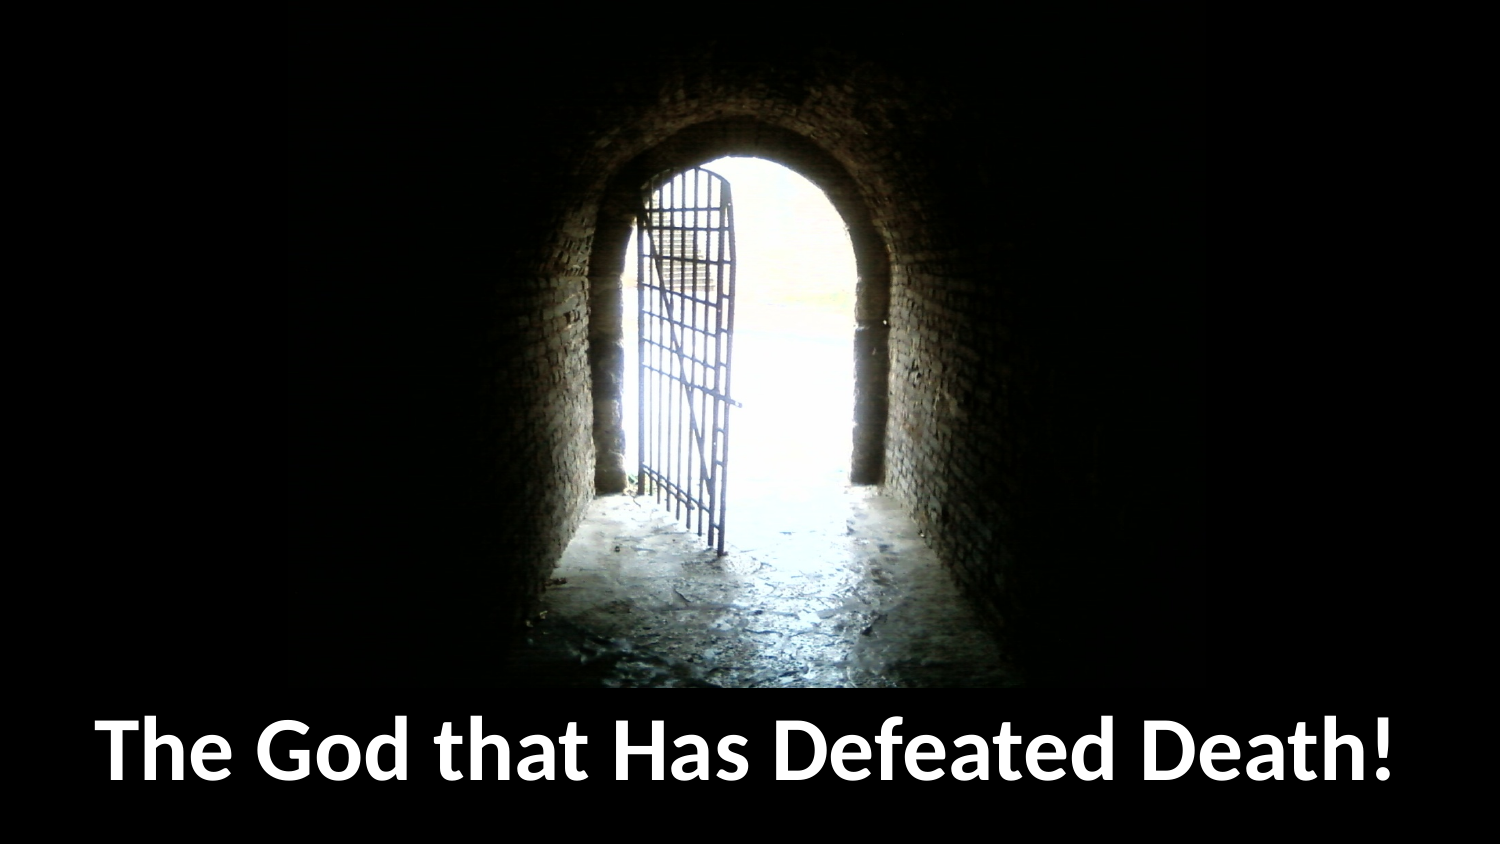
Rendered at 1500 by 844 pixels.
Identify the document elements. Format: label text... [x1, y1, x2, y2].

text_box The God that Has Defeated Death! [47, 681, 1447, 807]
picture [288, 0, 1206, 688]
